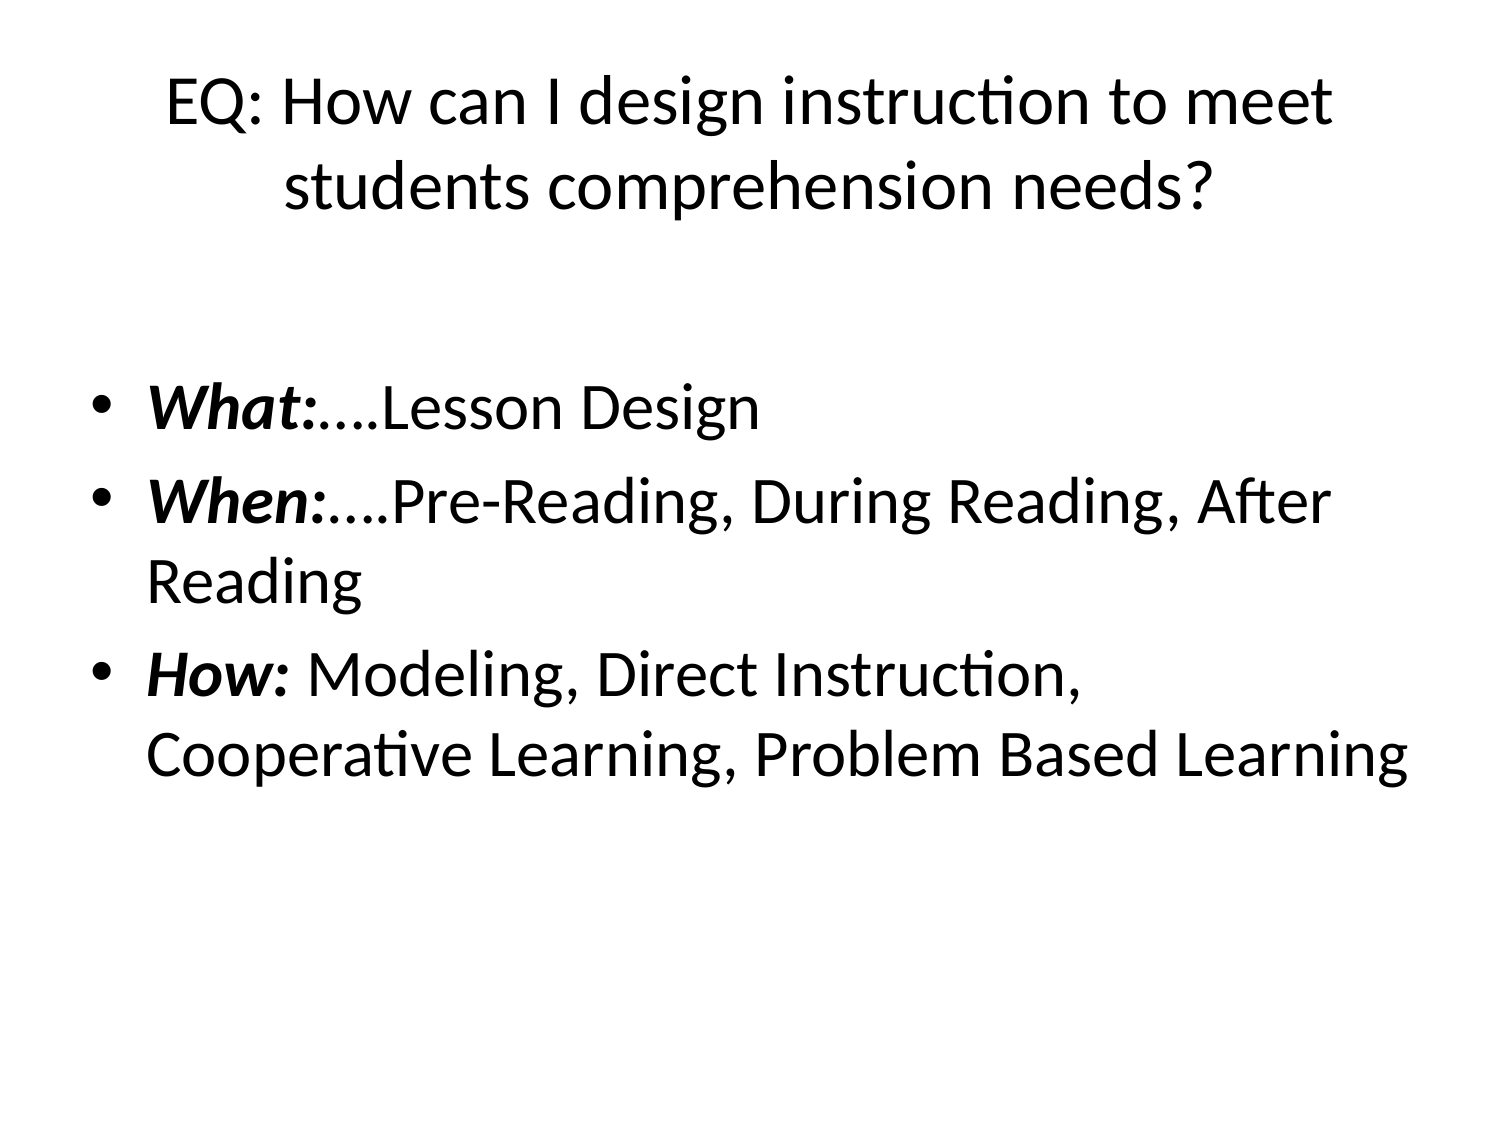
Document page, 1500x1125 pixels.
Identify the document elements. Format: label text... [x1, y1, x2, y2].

title EQ: How can I design instruction to meet students comprehension needs? [75, 45, 1425, 233]
list What:….Lesson Design When:….Pre-Reading, During Reading, After Reading How: Modeling, Direct Instruction, Cooperative Learning, Problem Based Learning [75, 262, 1425, 1005]
